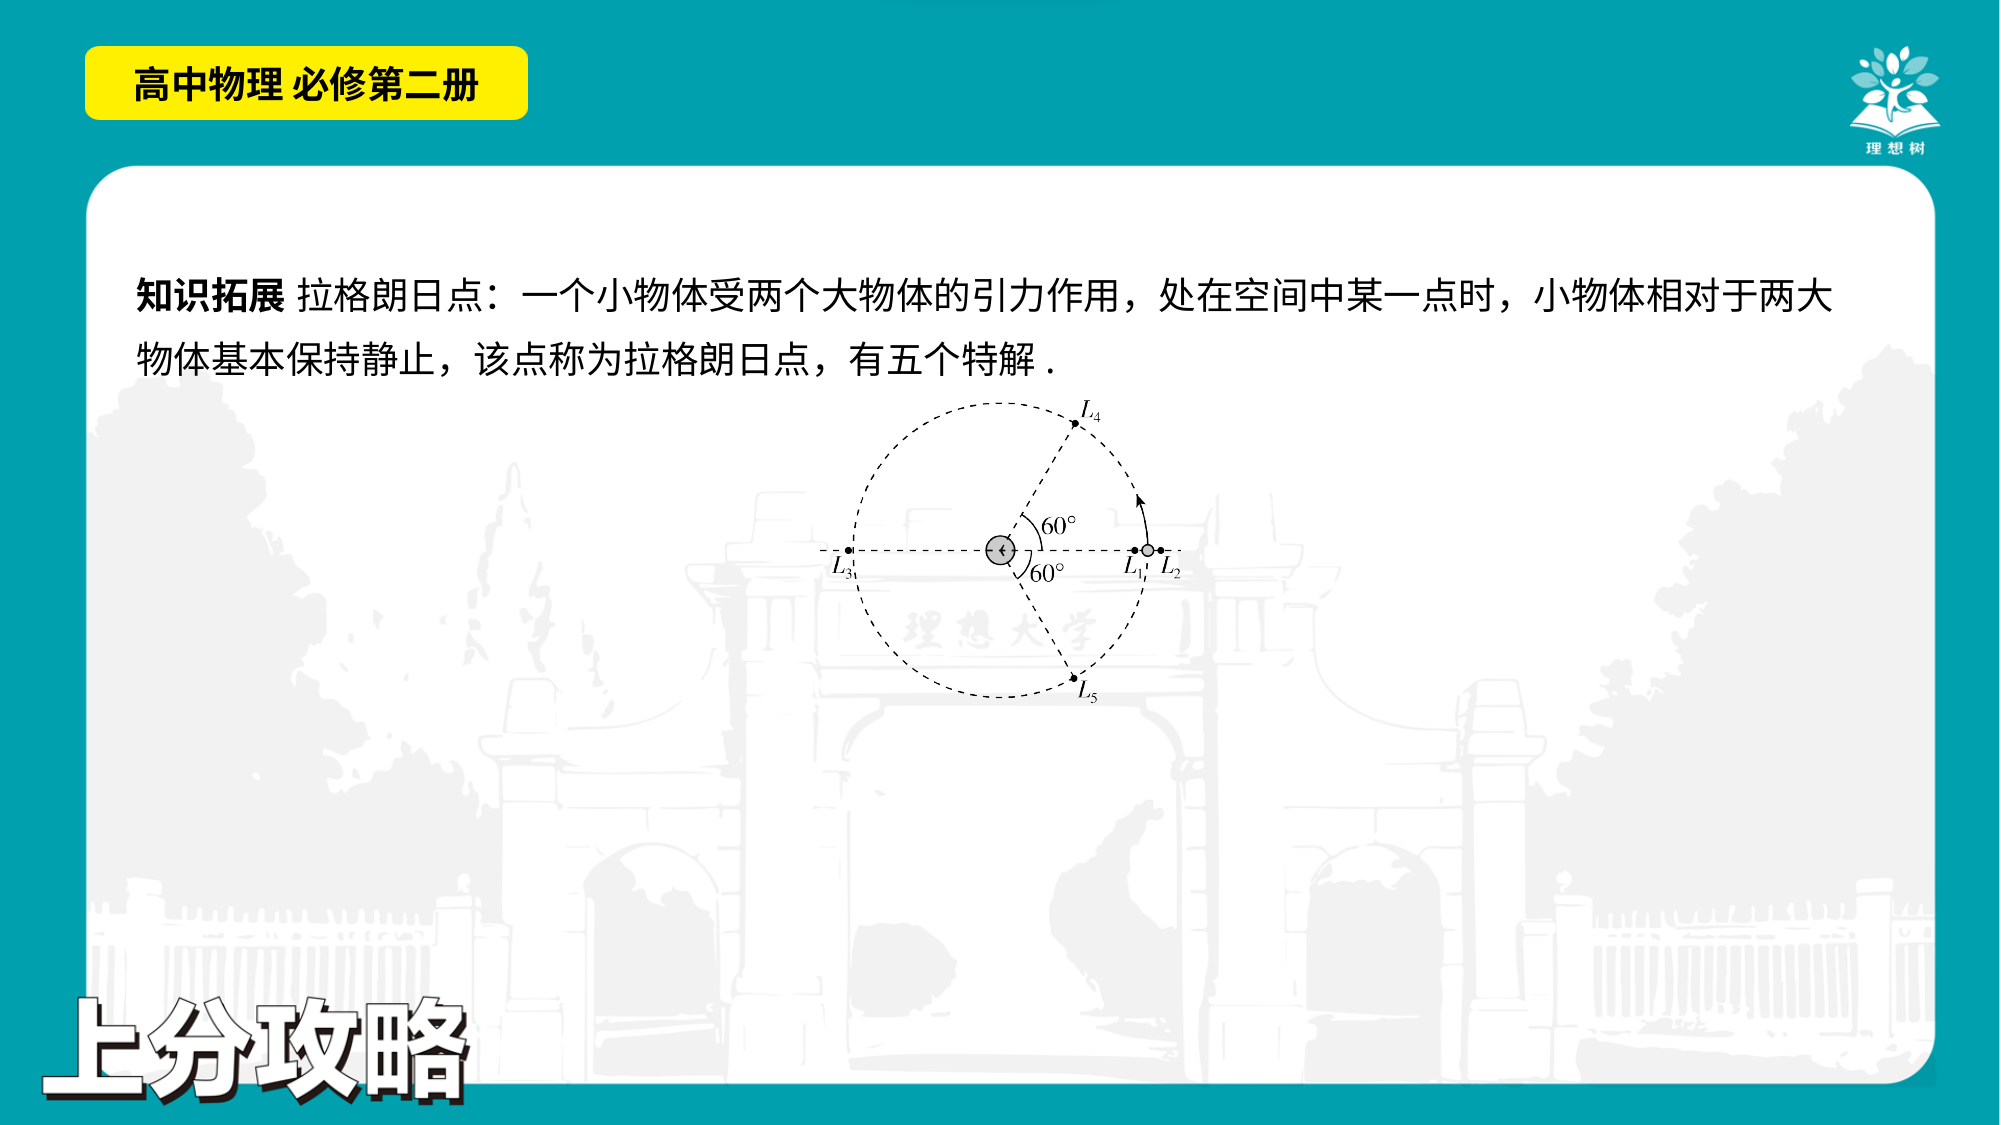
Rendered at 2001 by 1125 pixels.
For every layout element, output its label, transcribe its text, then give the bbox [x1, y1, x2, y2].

picture [0, 0, 2000, 1125]
text_box 知识拓展 拉格朗日点：一个小物体受两个大物体的引力作用，处在空间中某一点时，小物体相对于两大 物体基本保持静止，该点称为拉格朗日点，有五个特解. [136, 247, 1865, 375]
